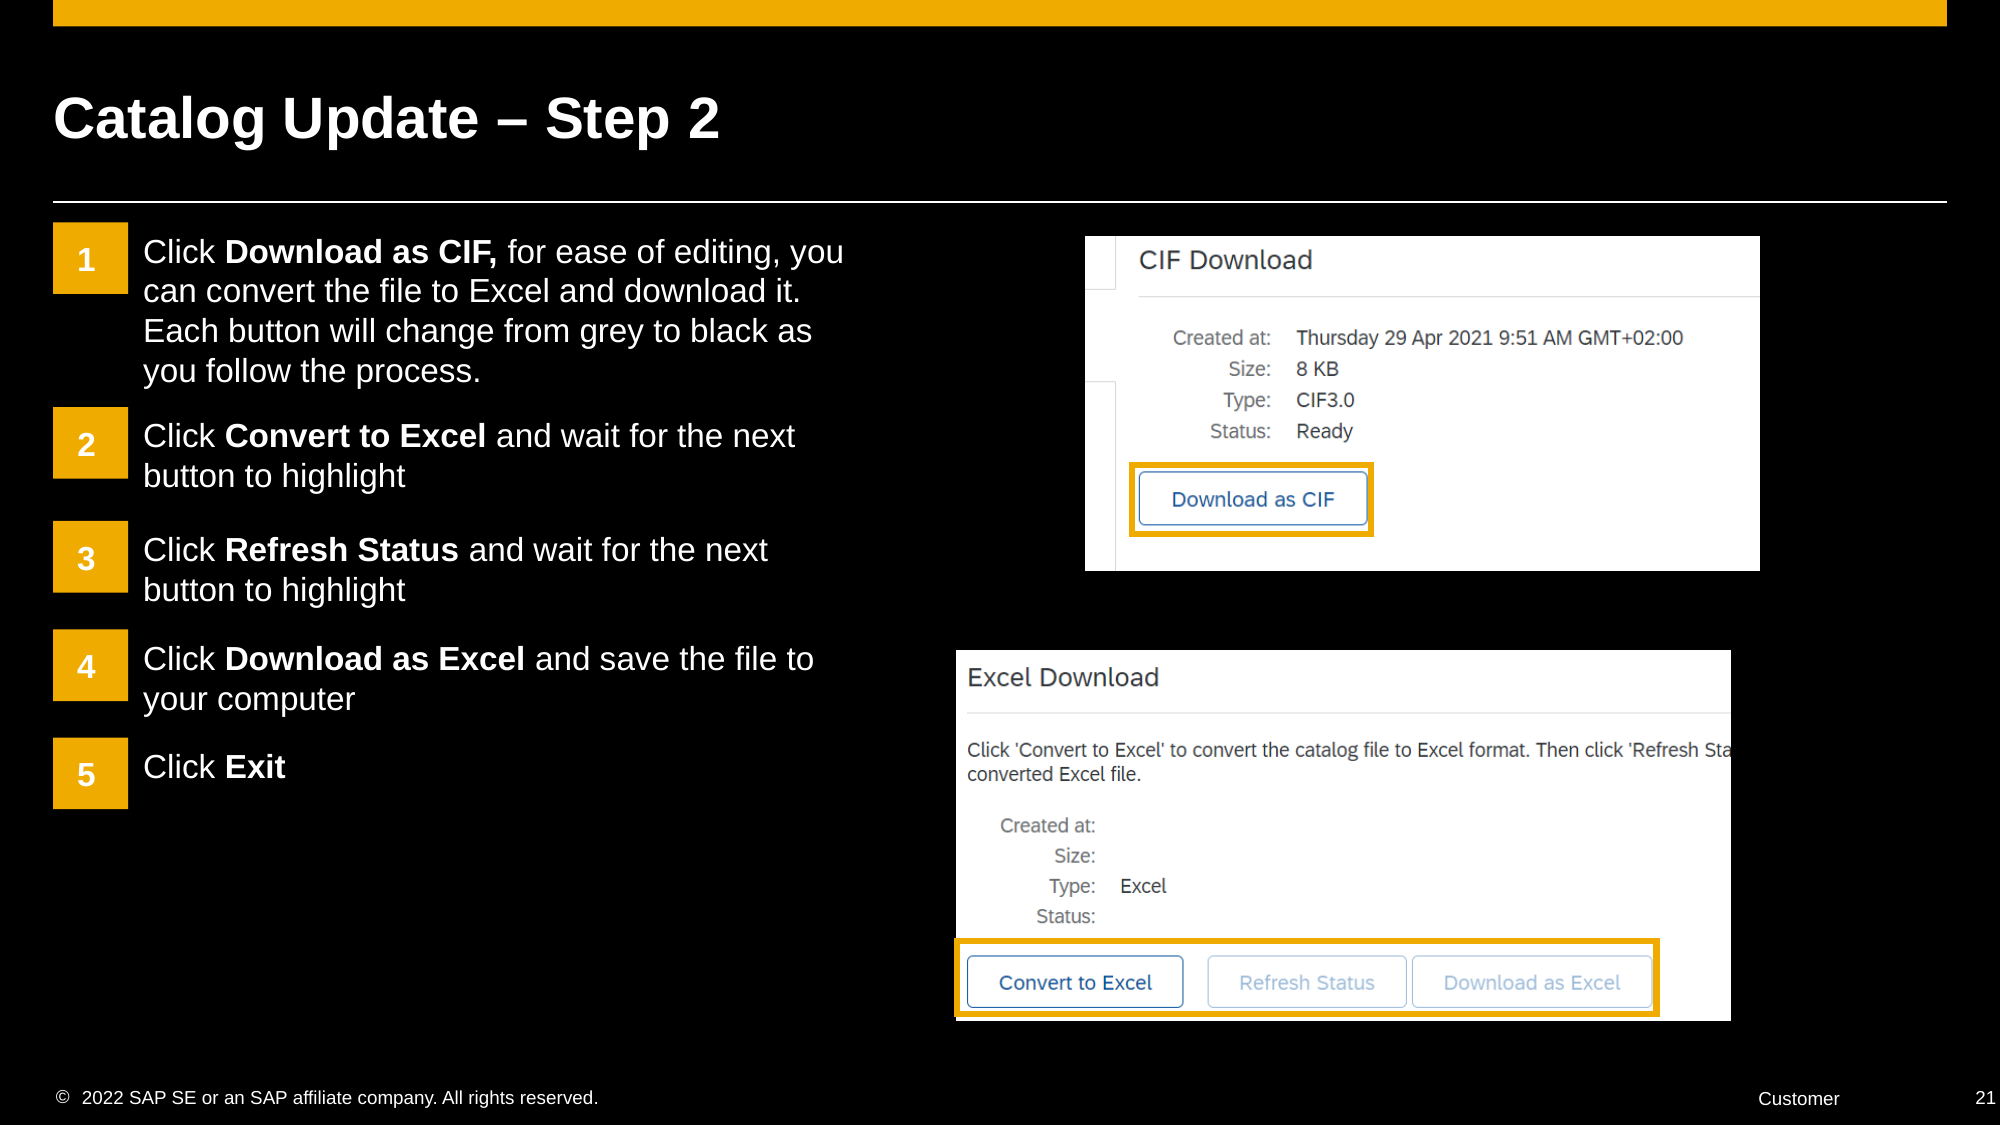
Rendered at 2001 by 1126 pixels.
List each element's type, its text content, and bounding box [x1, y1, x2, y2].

text_box 5 [53, 737, 128, 810]
picture [956, 650, 1731, 1021]
text_box 4 [53, 629, 128, 702]
text_box Click Convert to Excel and wait for the next button to highlight [128, 446, 866, 520]
text_box Click Download as CIF, for ease of editing, you can convert the file to Excel and download it. Each button will change from grey to black as you follow the process. [128, 222, 879, 446]
title Catalog Update – Step 2 [53, 53, 1947, 178]
picture [1084, 235, 1760, 571]
text_box Click Exit [128, 737, 324, 810]
text_box 1 Se [53, 222, 128, 294]
text_box Click Download as Excel and save the file to your computer [128, 629, 866, 792]
text_box 2 [53, 407, 129, 479]
text_box Click Refresh Status and wait for the next button to highlight [128, 520, 866, 629]
text_box 3 [53, 520, 128, 593]
